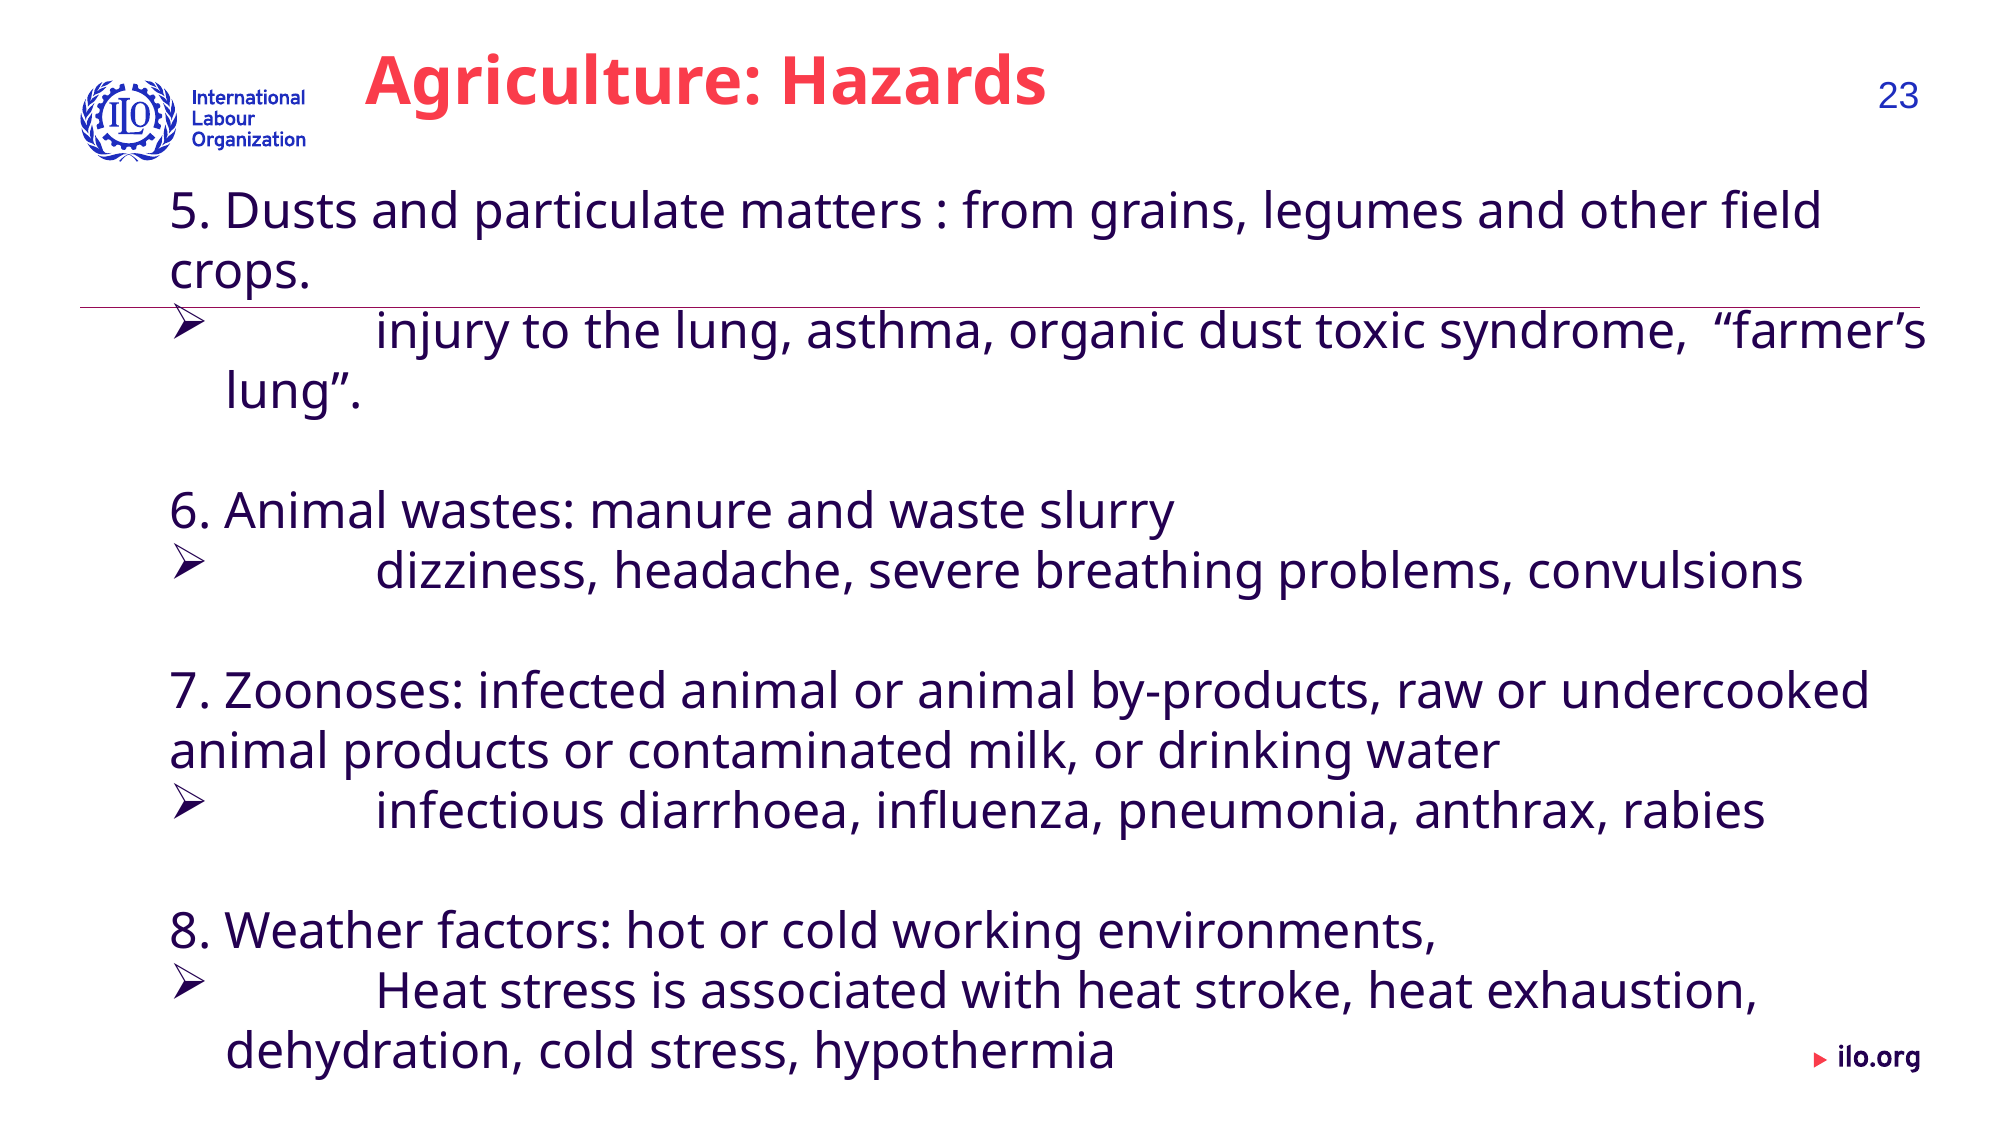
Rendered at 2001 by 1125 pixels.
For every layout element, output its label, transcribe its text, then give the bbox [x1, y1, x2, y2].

text_box 5. Dusts and particulate matters : from grains, legumes and other field crops. injury to the lung, asthma, organic dust toxic syndrome, “farmer’s lung”. 6. Animal wastes: manure and waste slurry dizziness, headache, severe breathing problems, convulsions 7. Zoonoses: infected animal or animal by-products, raw or undercooked animal products or contaminated milk, or drinking water infectious diarrhoea, influenza, pneumonia, anthrax, rabies 8. Weather factors: hot or cold working environments, Heat stress is associated with heat stroke, heat exhaustion, dehydration, cold stress, hypothermia [154, 170, 1955, 1086]
slide_number 23 [1830, 70, 1920, 119]
text_box Agriculture: Hazards [350, 30, 1698, 125]
